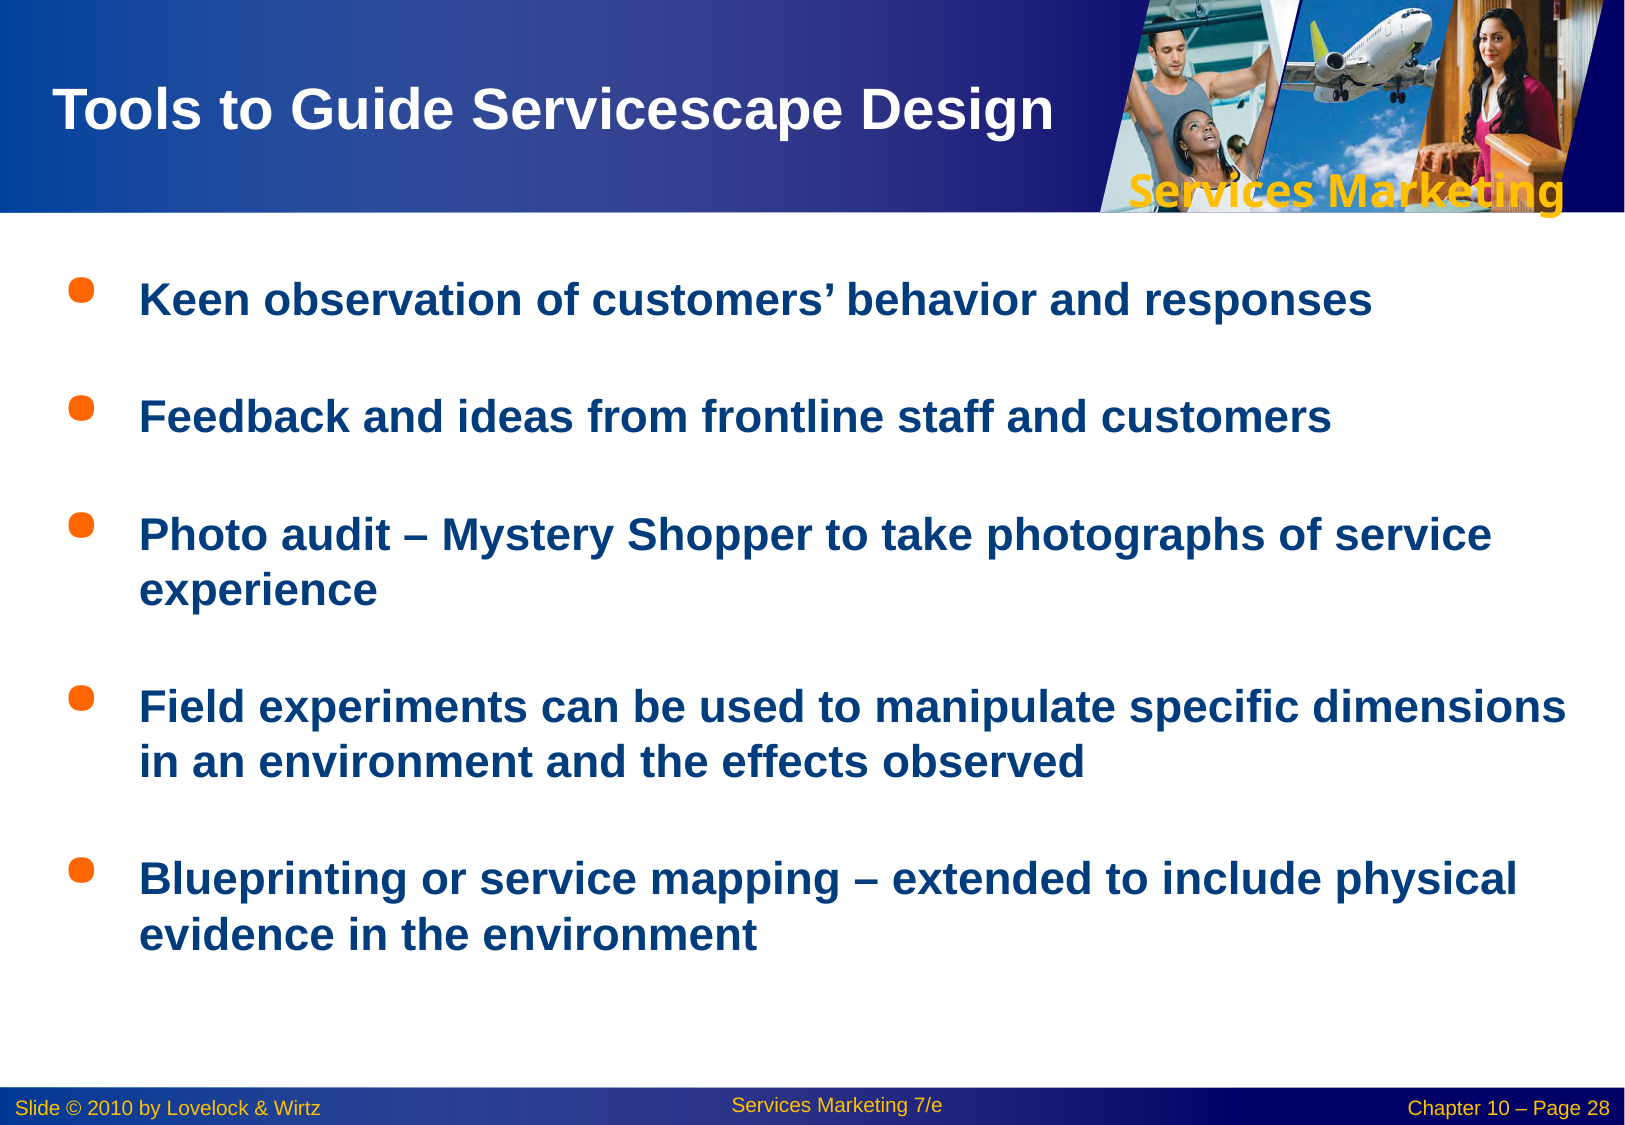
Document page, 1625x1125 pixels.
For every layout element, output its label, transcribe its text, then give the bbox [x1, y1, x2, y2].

list Keen observation of customers’ behavior and responses Feedback and ideas from frontline staff and customers Photo audit – Mystery Shopper to take photographs of service experience Field experiments can be used to manipulate specific dimensions in an environment and the effects observed Blueprinting or service mapping – extended to include physical evidence in the environment [49, 261, 1588, 1051]
picture [1100, 0, 1604, 213]
picture [1162, 186, 1172, 192]
picture [1546, 187, 1556, 202]
title Tools to Guide Servicescape Design [36, 37, 1088, 176]
